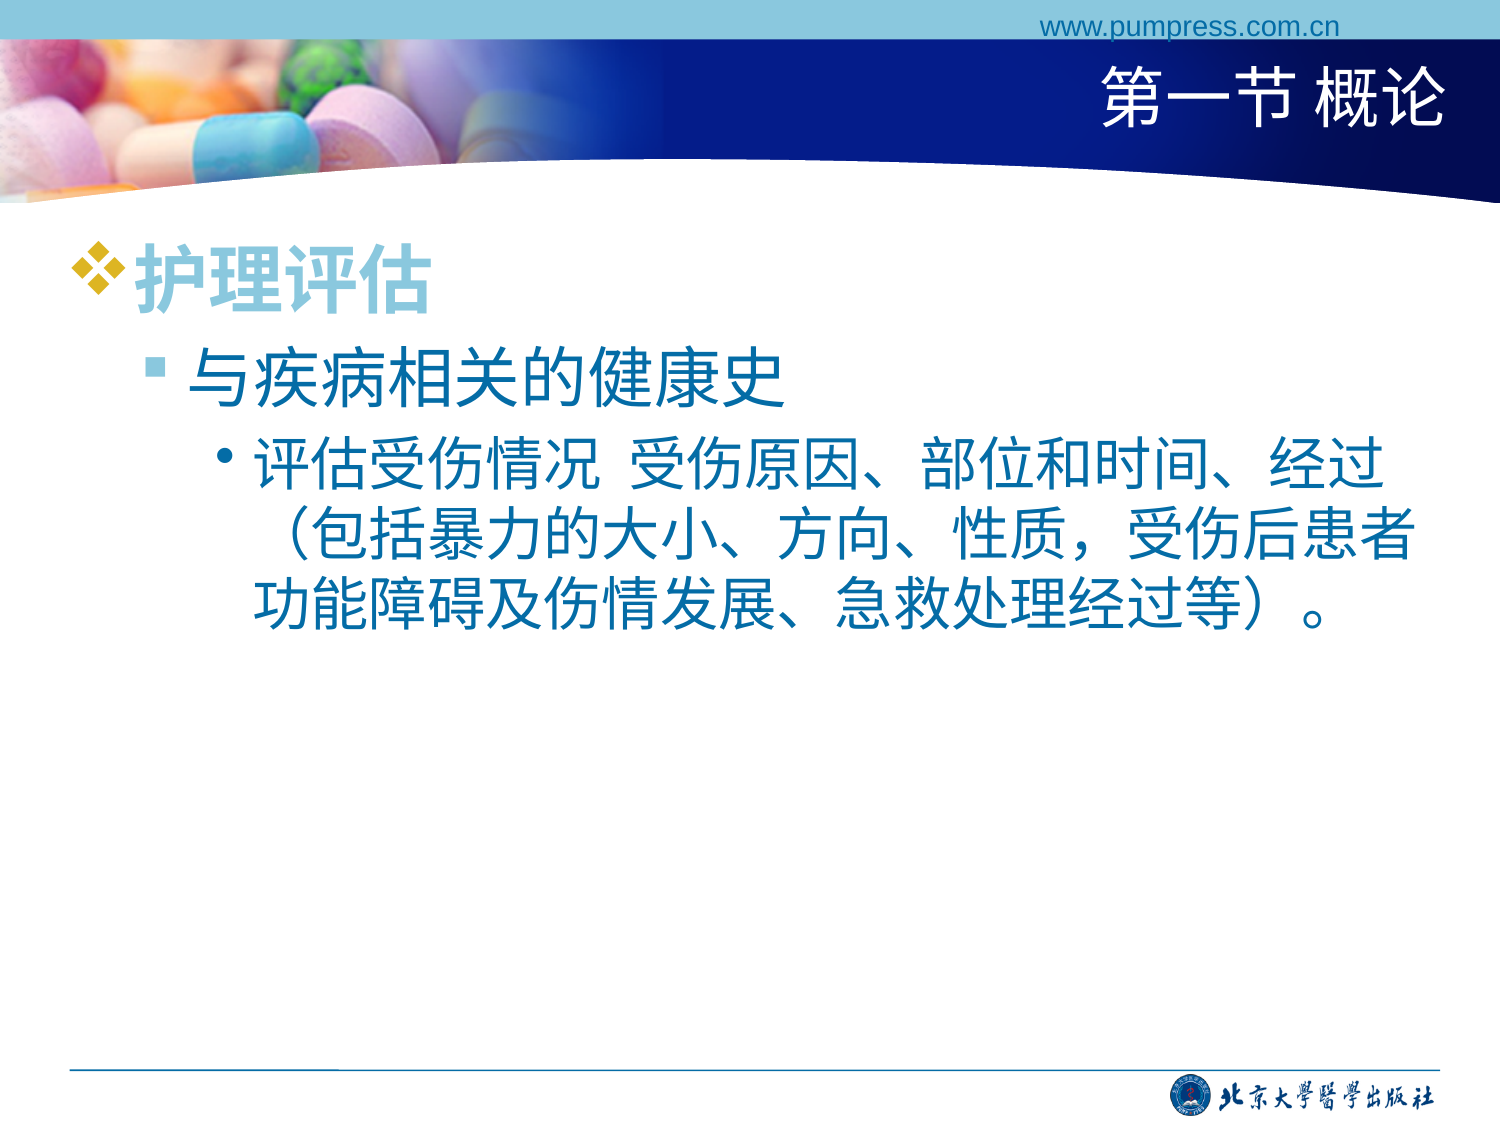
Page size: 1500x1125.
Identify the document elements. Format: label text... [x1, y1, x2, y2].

picture [0, 40, 1500, 203]
list 护理评估 与疾病相关的健康史 评估受伤情况 受伤原因、部位和时间、经过（包括暴力的大小、方向、性质，受伤后患者功能障碍及伤情发展、急救处理经过等）。 [49, 224, 1463, 1026]
slide_number www.pumpress.com.cn [1025, 0, 1463, 38]
title 第一节 概论 [137, 49, 1463, 143]
picture [1170, 1074, 1436, 1118]
